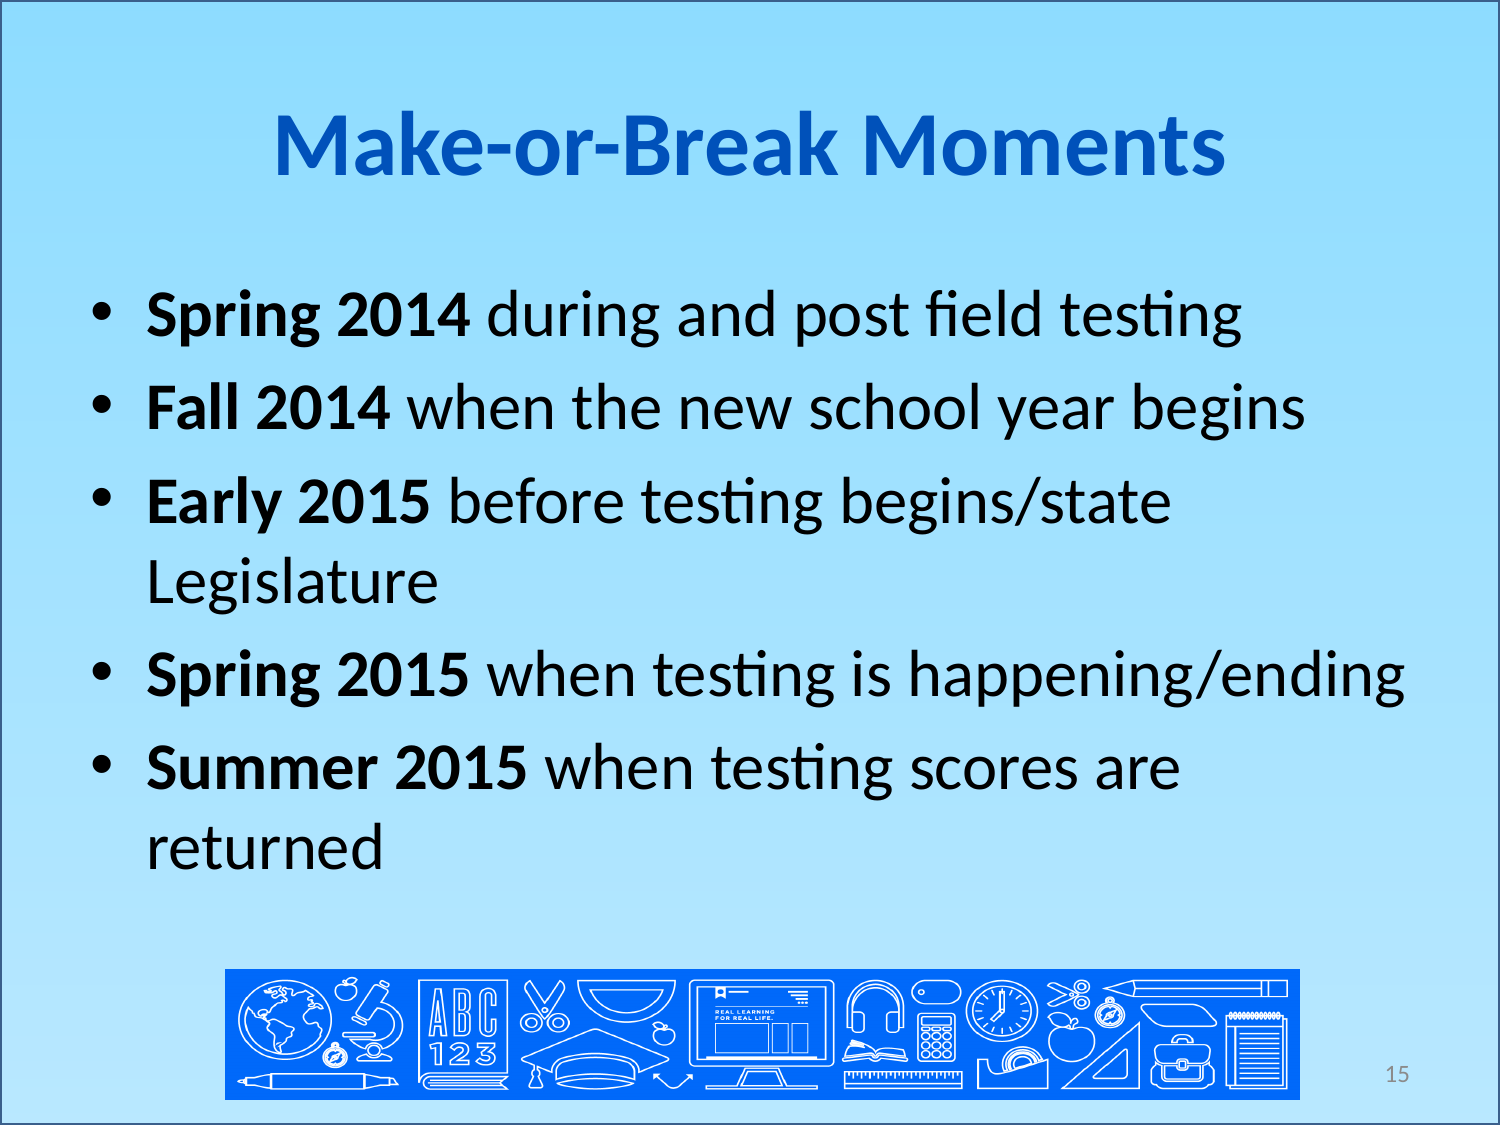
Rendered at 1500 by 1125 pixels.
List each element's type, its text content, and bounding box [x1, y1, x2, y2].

slide_number 15 [1074, 1042, 1425, 1103]
list Spring 2014 during and post field testing Fall 2014 when the new school year begins Early 2015 before testing begins/state Legislature Spring 2015 when testing is happening/ending Summer 2015 when testing scores are returned [75, 262, 1425, 963]
picture [225, 969, 1300, 1100]
title Make-or-Break Moments [75, 45, 1425, 233]
